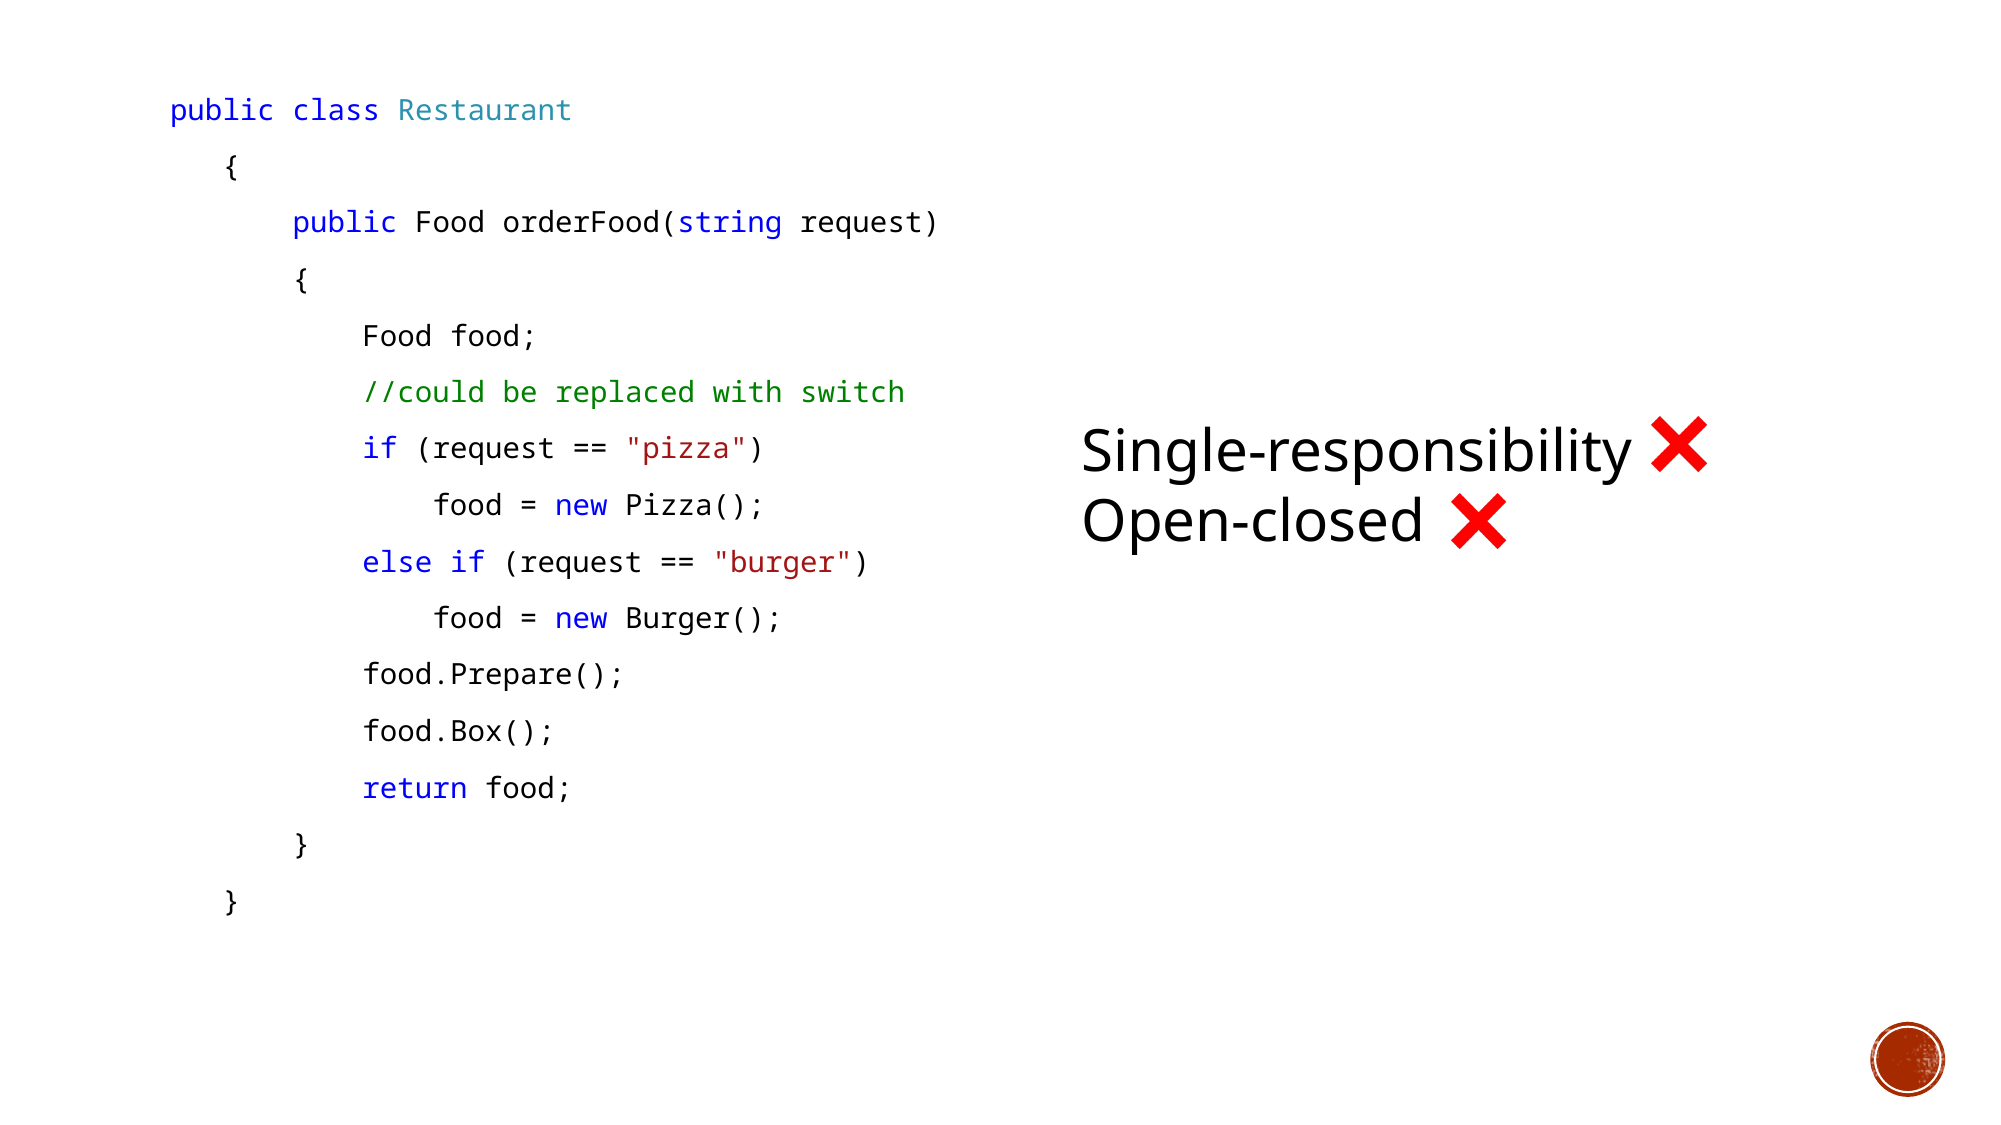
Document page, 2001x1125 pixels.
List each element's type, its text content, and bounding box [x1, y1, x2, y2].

picture [1449, 491, 1508, 551]
picture [1649, 414, 1709, 474]
list public class Restaurant { public Food orderFood(string request) { Food food; //could be replaced with switch if (request == "pizza") food = new Pizza(); else if (request == "burger") food = new Burger(); food.Prepare(); food.Box(); return food; } } [137, 87, 1863, 1014]
text_box Single-responsibility Open-closed [1066, 405, 1832, 561]
